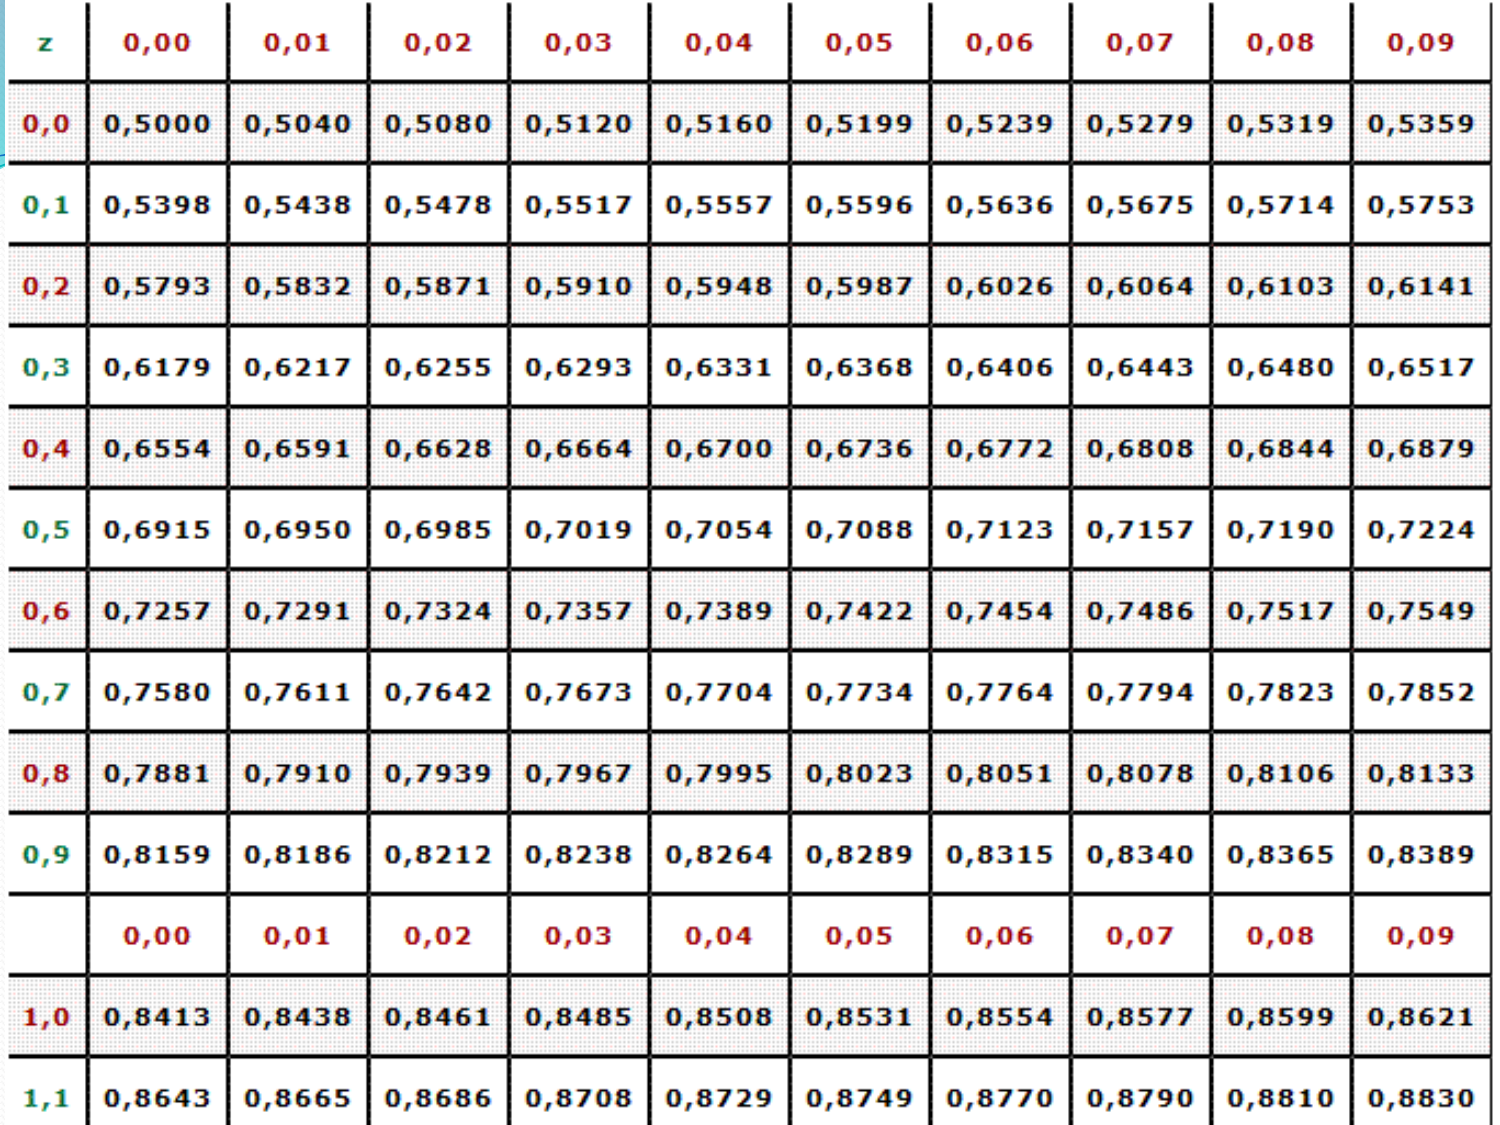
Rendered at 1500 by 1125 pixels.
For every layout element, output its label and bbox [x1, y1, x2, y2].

list [5, 0, 1500, 1125]
